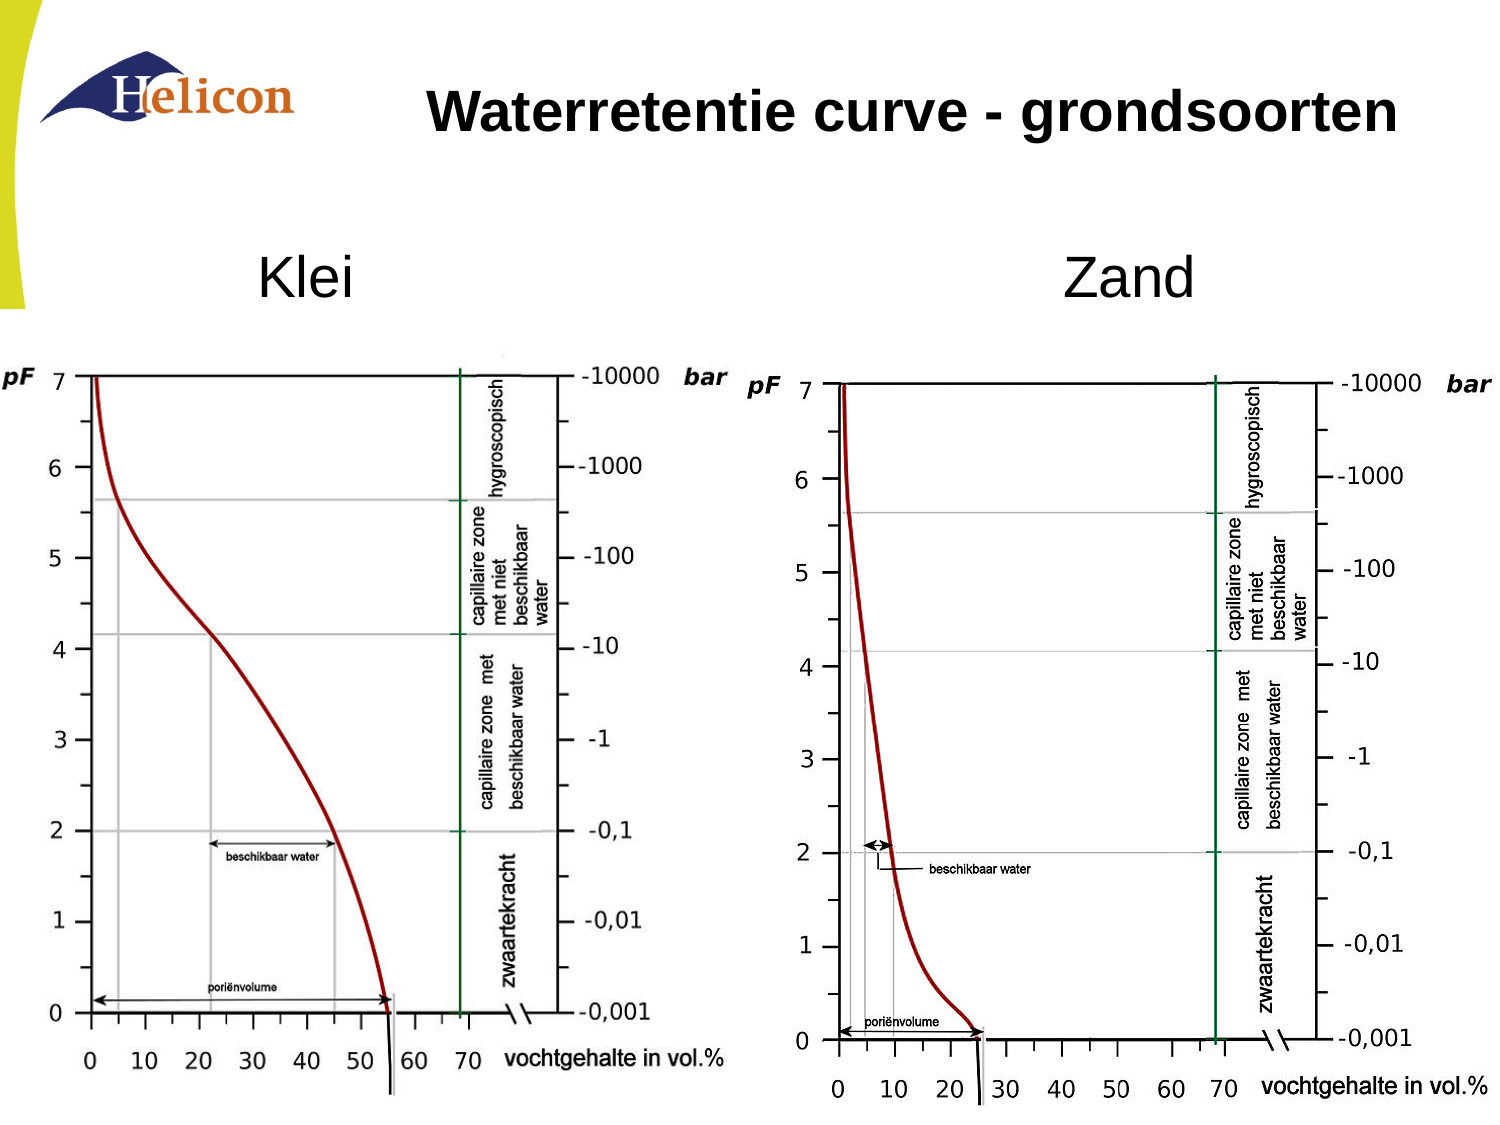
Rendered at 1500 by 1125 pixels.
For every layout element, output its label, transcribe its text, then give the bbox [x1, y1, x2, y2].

picture [0, 0, 1500, 1125]
list Klei Zand [242, 231, 1425, 324]
title Waterretentie curve - grondsoorten [324, 54, 1415, 161]
